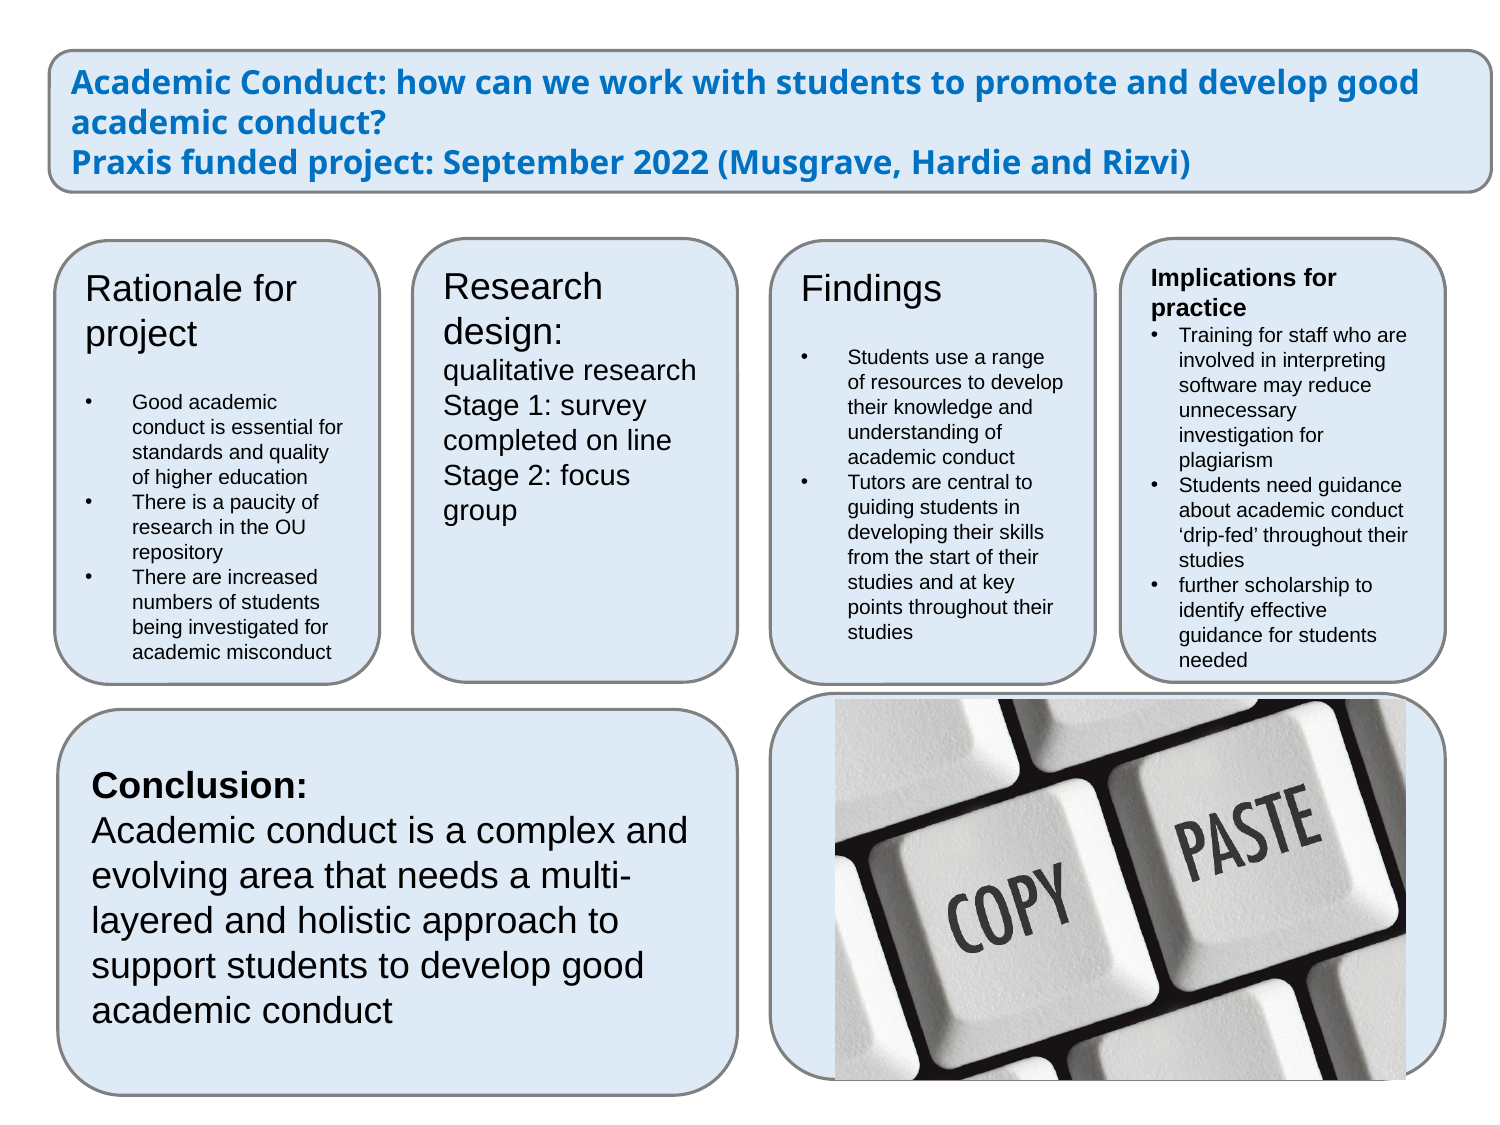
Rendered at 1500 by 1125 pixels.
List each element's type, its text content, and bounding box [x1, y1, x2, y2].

text_box Academic Conduct: how can we work with students to promote and develop good academic conduct? Praxis funded project: September 2022 (Musgrave, Hardie and Rizvi) [48, 49, 1493, 194]
picture [835, 699, 1406, 1080]
text_box Rationale for project Good academic conduct is essential for standards and quality of higher education There is a paucity of research in the OU repository There are increased numbers of students being investigated for academic misconduct [53, 239, 381, 686]
text_box Findings Students use a range of resources to develop their knowledge and understanding of academic conduct Tutors are central to guiding students in developing their skills from the start of their studies and at key points throughout their studies [769, 239, 1097, 686]
text_box [769, 692, 1447, 1081]
text_box Conclusion: Academic conduct is a complex and evolving area that needs a multi-layered and holistic approach to support students to develop good academic conduct [56, 708, 739, 1097]
text_box Implications for practice Training for staff who are involved in interpreting software may reduce unnecessary investigation for plagiarism Students need guidance about academic conduct ‘drip-fed’ throughout their studies further scholarship to identify effective guidance for students needed [1119, 237, 1447, 684]
text_box Research design: qualitative research Stage 1: survey completed on line Stage 2: focus group [411, 237, 739, 684]
